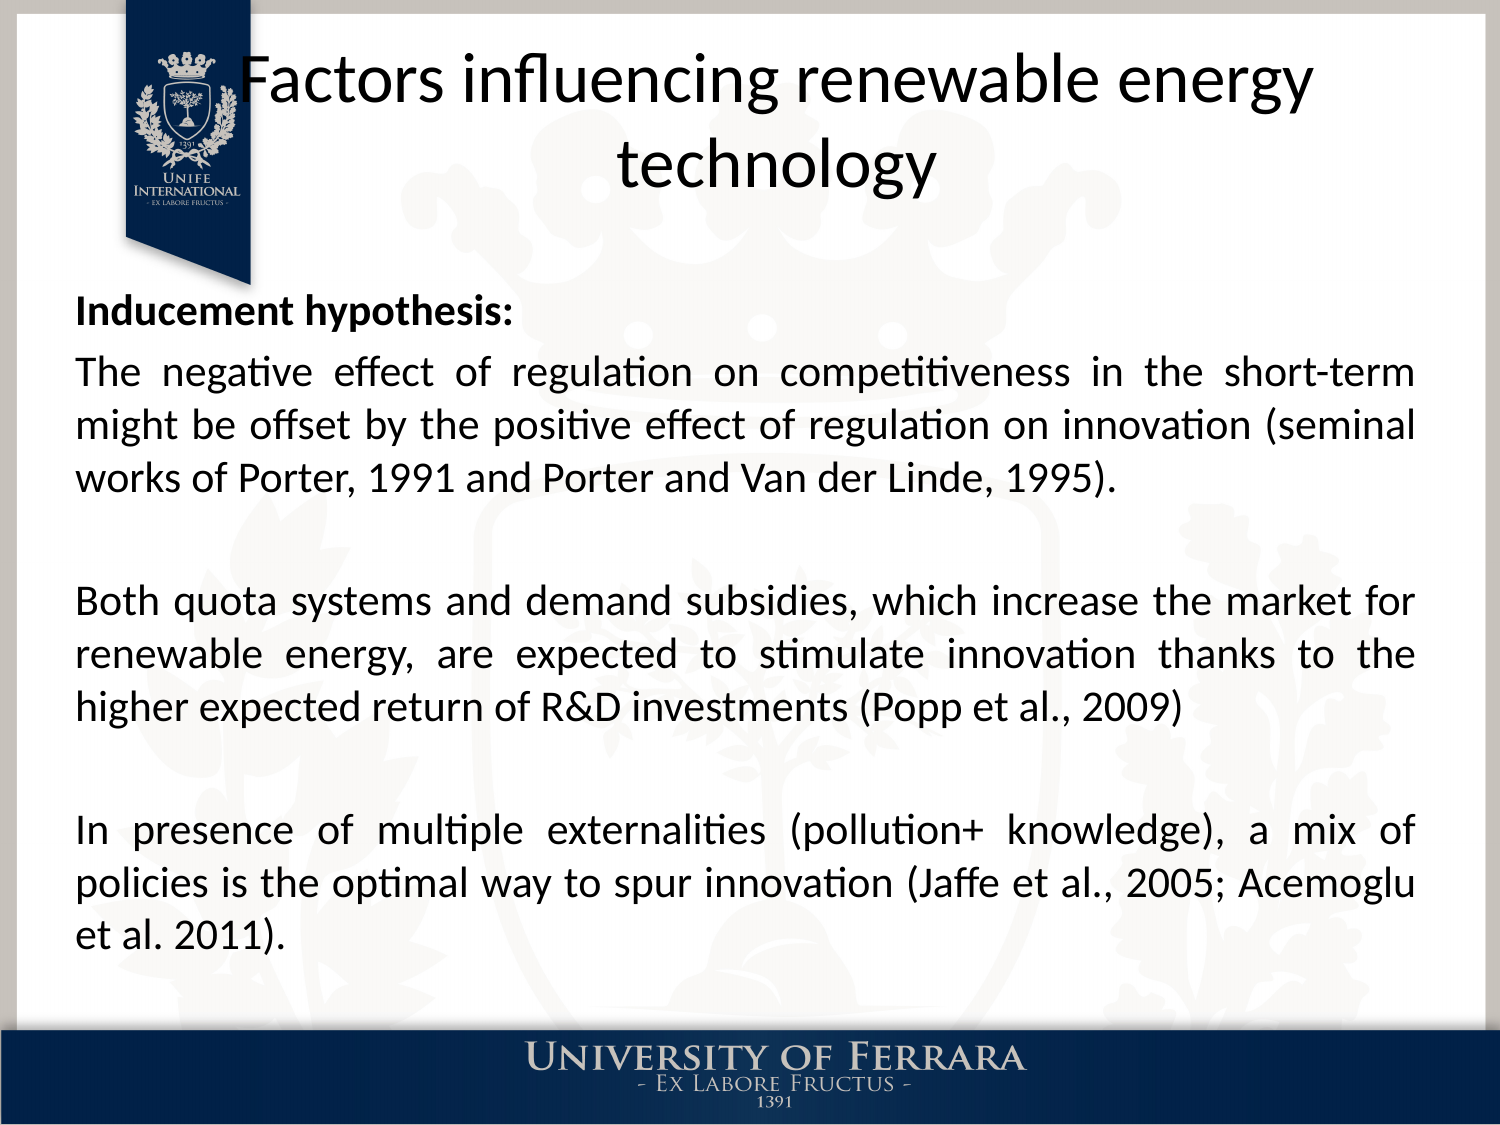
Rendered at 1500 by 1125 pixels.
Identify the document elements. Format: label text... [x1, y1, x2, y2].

title Factors influencing renewable energy technology [141, 23, 1414, 211]
list Inducement hypothesis: The negative effect of regulation on competitiveness in the short-term might be offset by the positive effect of regulation on innovation (seminal works of Porter, 1991 and Porter and Van der Linde, 1995). Both quota systems and demand subsidies, which increase the market for renewable energy, are expected to stimulate innovation thanks to the higher expected return of R&D investments (Popp et al., 2009) In presence of multiple externalities (pollution+ knowledge), a mix of policies is the optimal way to spur innovation (Jaffe et al., 2005; Acemoglu et al. 2011). [43, 273, 1434, 1039]
picture [0, 0, 1500, 1125]
